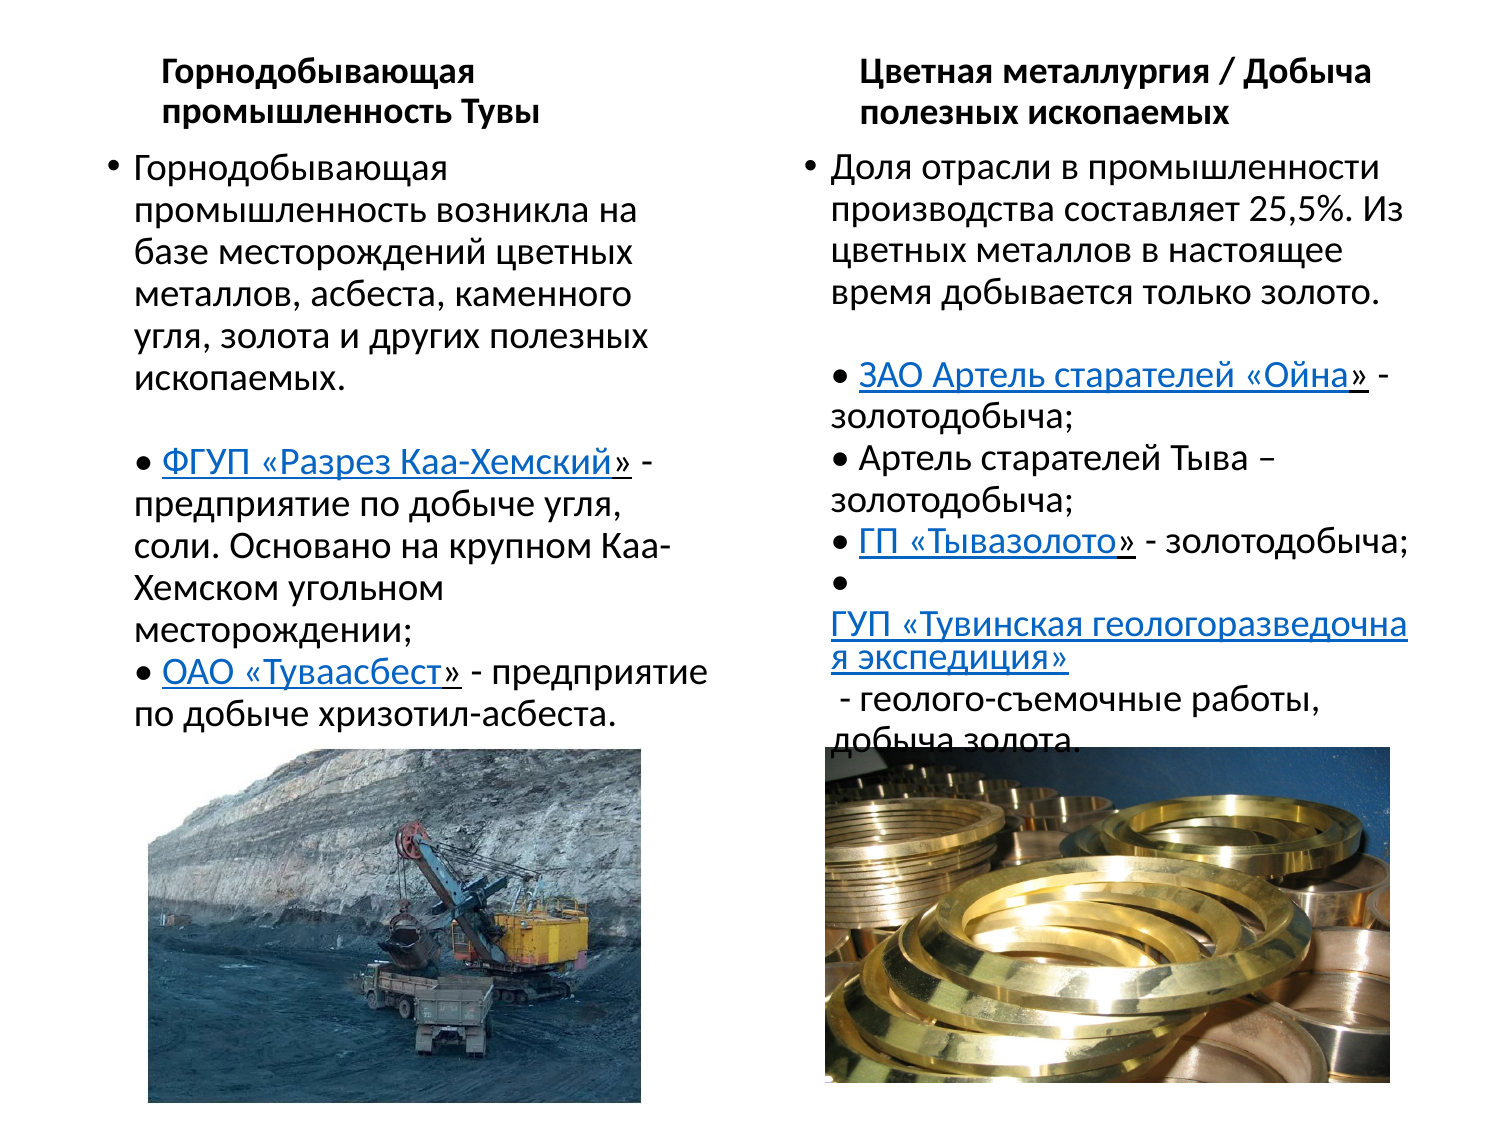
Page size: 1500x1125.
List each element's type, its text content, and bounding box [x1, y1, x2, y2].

list Горнодобывающая промышленность Тувы [146, 31, 609, 139]
list Цветная металлургия / Добыча полезных ископаемых [844, 31, 1390, 139]
list Доля отрасли в промышленности производства составляет 25,5%. Из цветных металлов в настоящее время добывается только золото. • ЗАО Артель старателей «Ойна» - золотодобыча; • Артель старателей Тыва – золотодобыча; • ГП «Тывазолото» - золотодобыча; • ГУП «Тувинская геологоразведочная экспедиция» - геолого-съемочные работы, добыча золота. [788, 139, 1427, 744]
picture [825, 747, 1391, 1083]
list Горнодобывающая промышленность возникла на базе месторождений цветных металлов, асбеста, каменного угля, золота и других полезных ископаемых. • ФГУП «Разрез Каа-Хемский» - предприятие по добыче угля, соли. Основано на крупном Каа-Хемском угольном месторождении; • ОАО «Туваасбест» - предприятие по добыче хризотил-асбеста. [91, 139, 727, 744]
picture [146, 747, 642, 1104]
